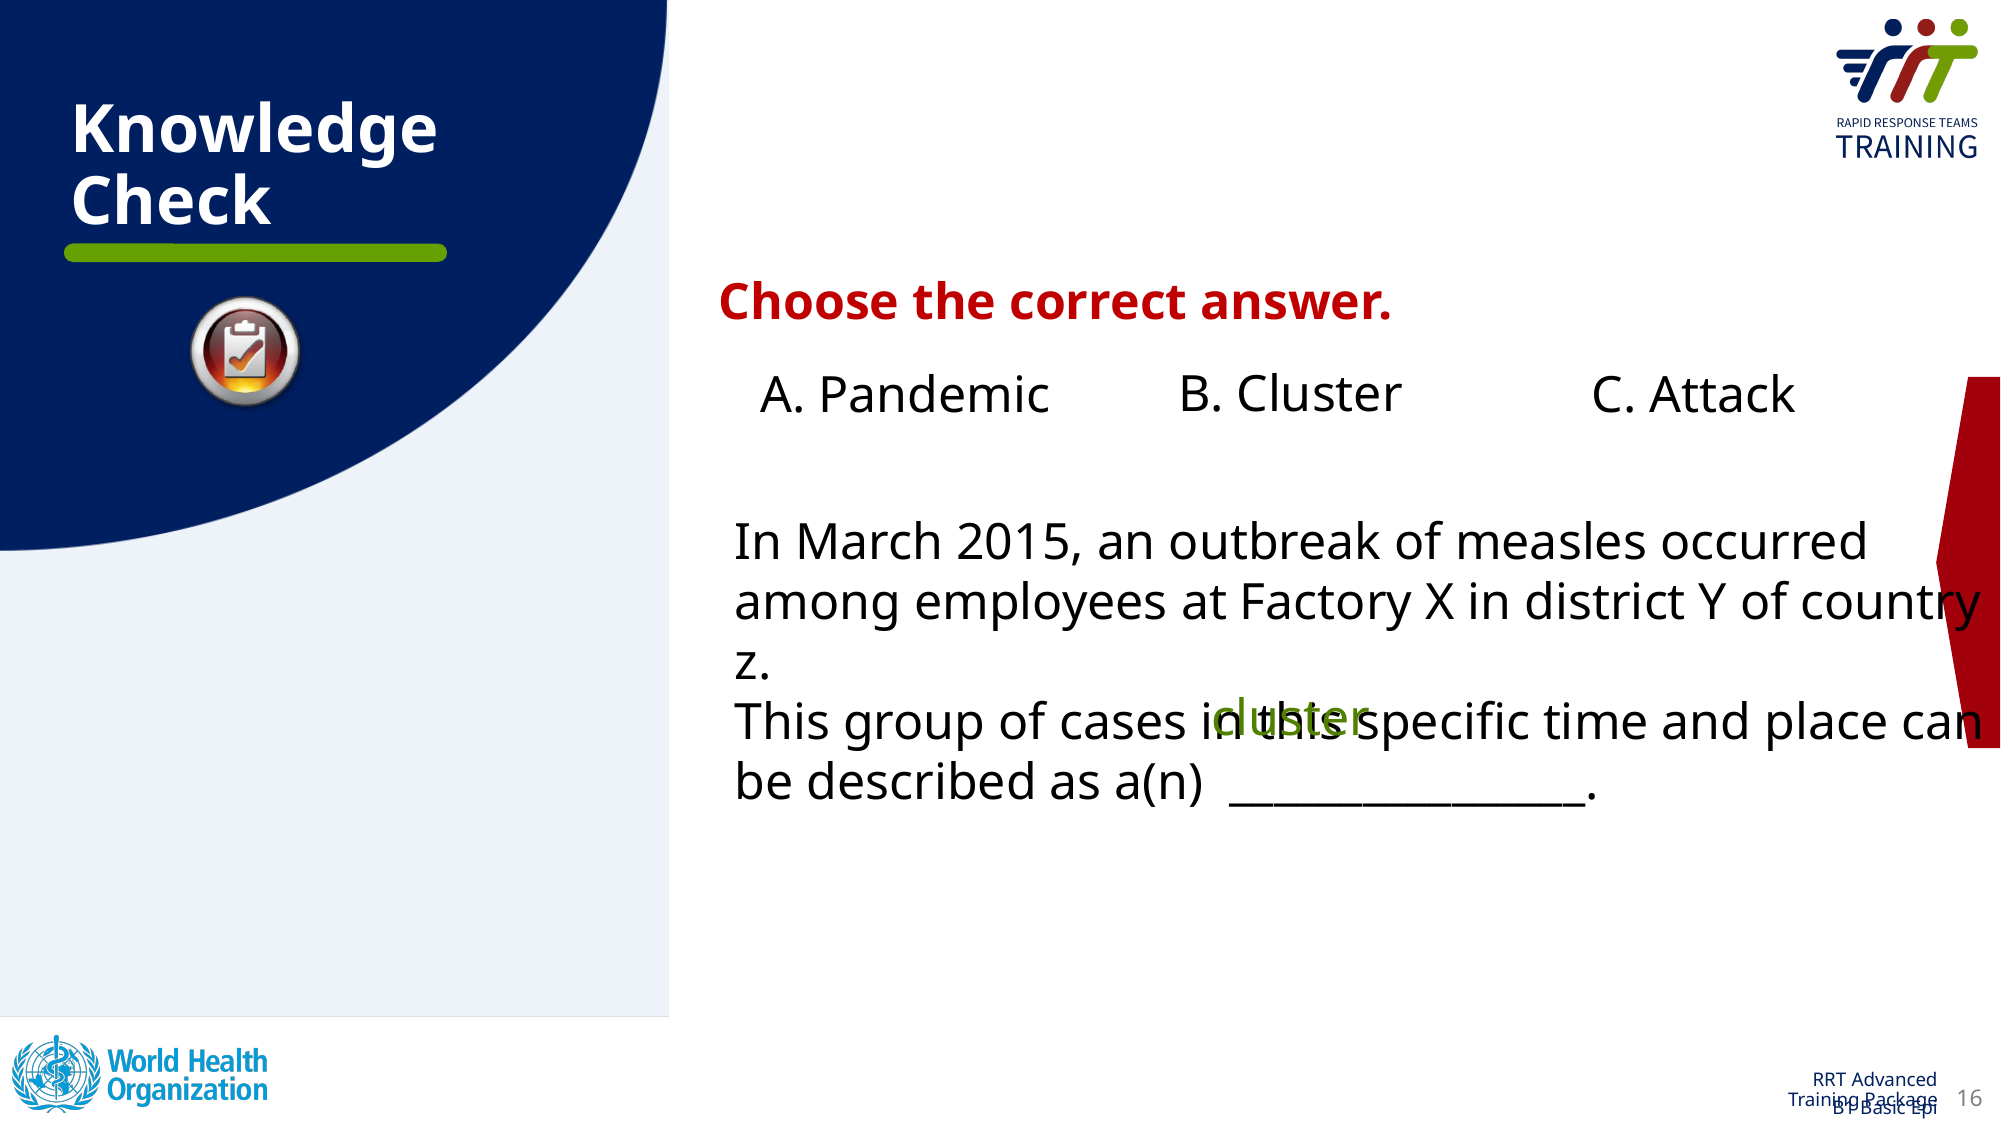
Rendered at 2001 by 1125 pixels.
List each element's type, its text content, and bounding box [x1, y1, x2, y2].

text_box B. Cluster [1156, 354, 1426, 429]
picture [1835, 19, 1978, 167]
text_box [63, 243, 448, 263]
text_box In March 2015, an outbreak of measles occurred among employees at Factory X in district Y of country z. This group of cases in this specific time and place can be described as a(n) ________________. [727, 501, 2000, 817]
picture [12, 1083, 48, 1113]
text_box [684, 339, 1934, 435]
text_box cluster [1156, 678, 1426, 753]
text_box A. Pandemic [692, 354, 1119, 430]
picture [58, 1050, 64, 1058]
title Knowledge Check [62, 87, 549, 245]
picture [12, 1035, 267, 1113]
text_box Choose the correct answer. [711, 262, 1447, 337]
picture [0, 0, 669, 1018]
text_box C. Attack [1463, 354, 1926, 430]
